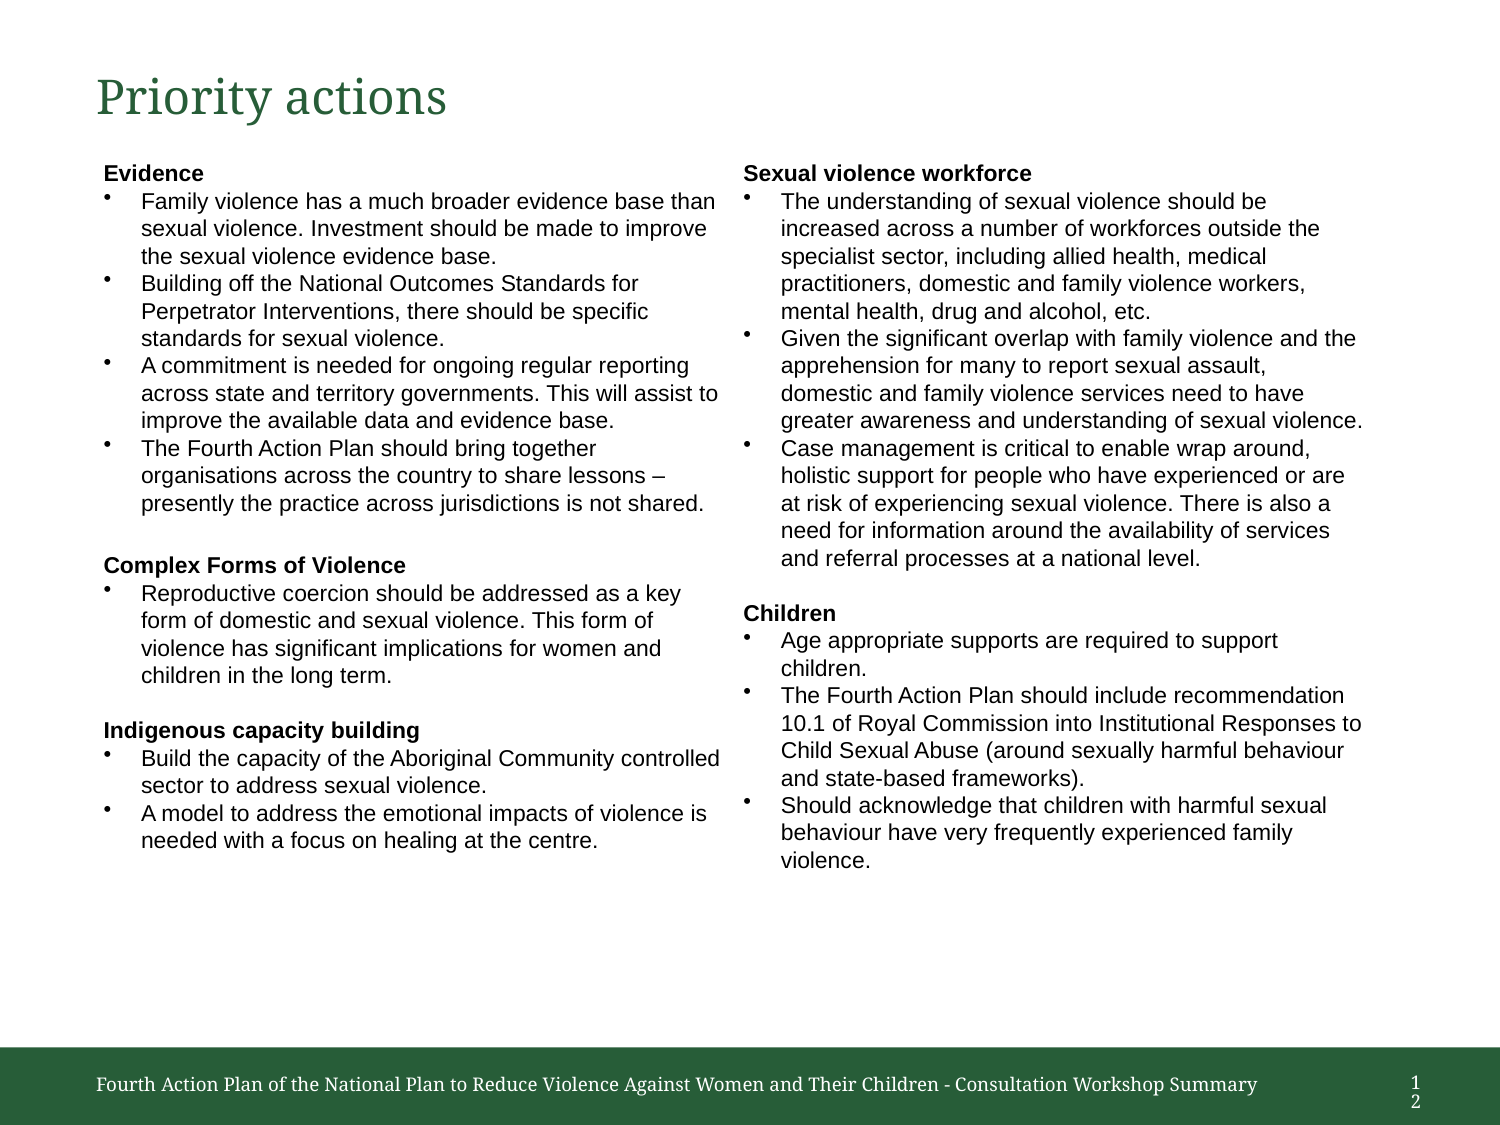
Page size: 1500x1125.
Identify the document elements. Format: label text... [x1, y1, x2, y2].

slide_number 12 [1410, 1072, 1432, 1095]
title Priority actions [95, 76, 1405, 133]
text_box Fourth Action Plan of the National Plan to Reduce Violence Against Women and Their Children - Consultation Workshop Summary [96, 1072, 1258, 1095]
text_box [709, 148, 1306, 182]
text_box Evidence Family violence has a much broader evidence base than sexual violence. Investment should be made to improve the sexual violence evidence base. Building off the National Outcomes Standards for Perpetrator Interventions, there should be specific standards for sexual violence. A commitment is needed for ongoing regular reporting across state and territory governments. This will assist to improve the available data and evidence base. The Fourth Action Plan should bring together organisations across the country to share lessons – presently the practice across jurisdictions is not shared. Complex Forms of Violence Reproductive coercion should be addressed as a key form of domestic and sexual violence. This form of violence has significant implications for women and children in the long term. Indigenous capacity building Build the capacity of the Aboriginal Community controlled sector to address sexual violence. A model to address the emotional impacts of violence is needed with a focus on healing at the centre. Sexual violence workforce The understanding of sexual violence should be increased across a number of workforces outside the specialist sector, including allied health, medical practitioners, domestic and family violence workers, mental health, drug and alcohol, etc. Given the significant overlap with family violence and the apprehension for many to report sexual assault, domestic and family violence services need to have greater awareness and understanding of sexual violence. Case management is critical to enable wrap around, holistic support for people who have experienced or are at risk of experiencing sexual violence. There is also a need for information around the availability of services and referral processes at a national level. Children Age appropriate supports are required to support children. The Fourth Action Plan should include recommendation 10.1 of Royal Commission into Institutional Responses to Child Sexual Abuse (around sexually harmful behaviour and state-based frameworks). Should acknowledge that children with harmful sexual behaviour have very frequently experienced family violence. [96, 151, 1373, 1024]
